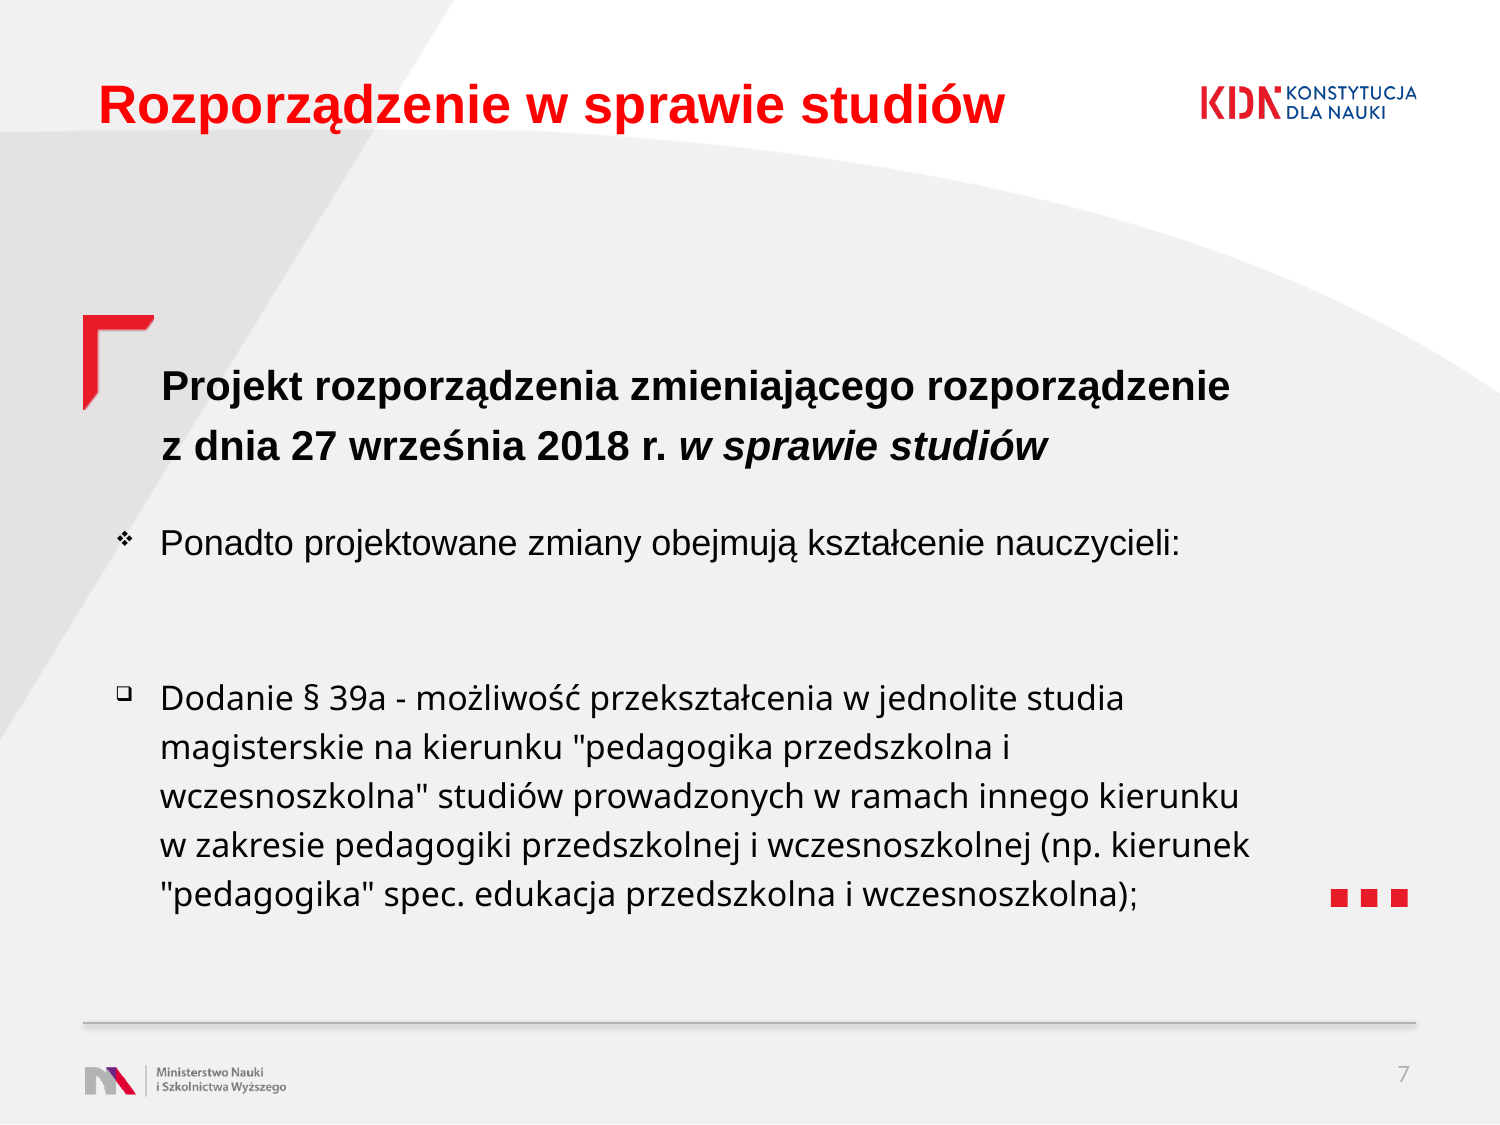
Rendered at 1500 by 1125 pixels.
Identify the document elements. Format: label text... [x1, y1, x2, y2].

list Ponadto projektowane zmiany obejmują kształcenie nauczycieli: Dodanie § 39a - możliwość przekształcenia w jednolite studia magisterskie na kierunku "pedagogika przedszkolna i wczesnoszkolna" studiów prowadzonych w ramach innego kierunku w zakresie pedagogiki przedszkolnej i wczesnoszkolnej (np. kierunek "pedagogika" spec. edukacja przedszkolna i wczesnoszkolna); [100, 503, 1282, 956]
slide_number 7 [1074, 1042, 1425, 1103]
title Rozporządzenie w sprawie studiów [83, 74, 1170, 143]
picture [0, 0, 1500, 1125]
list Projekt rozporządzenia zmieniającego rozporządzenie z dnia 27 września 2018 r. w sprawie studiów [146, 341, 1252, 423]
